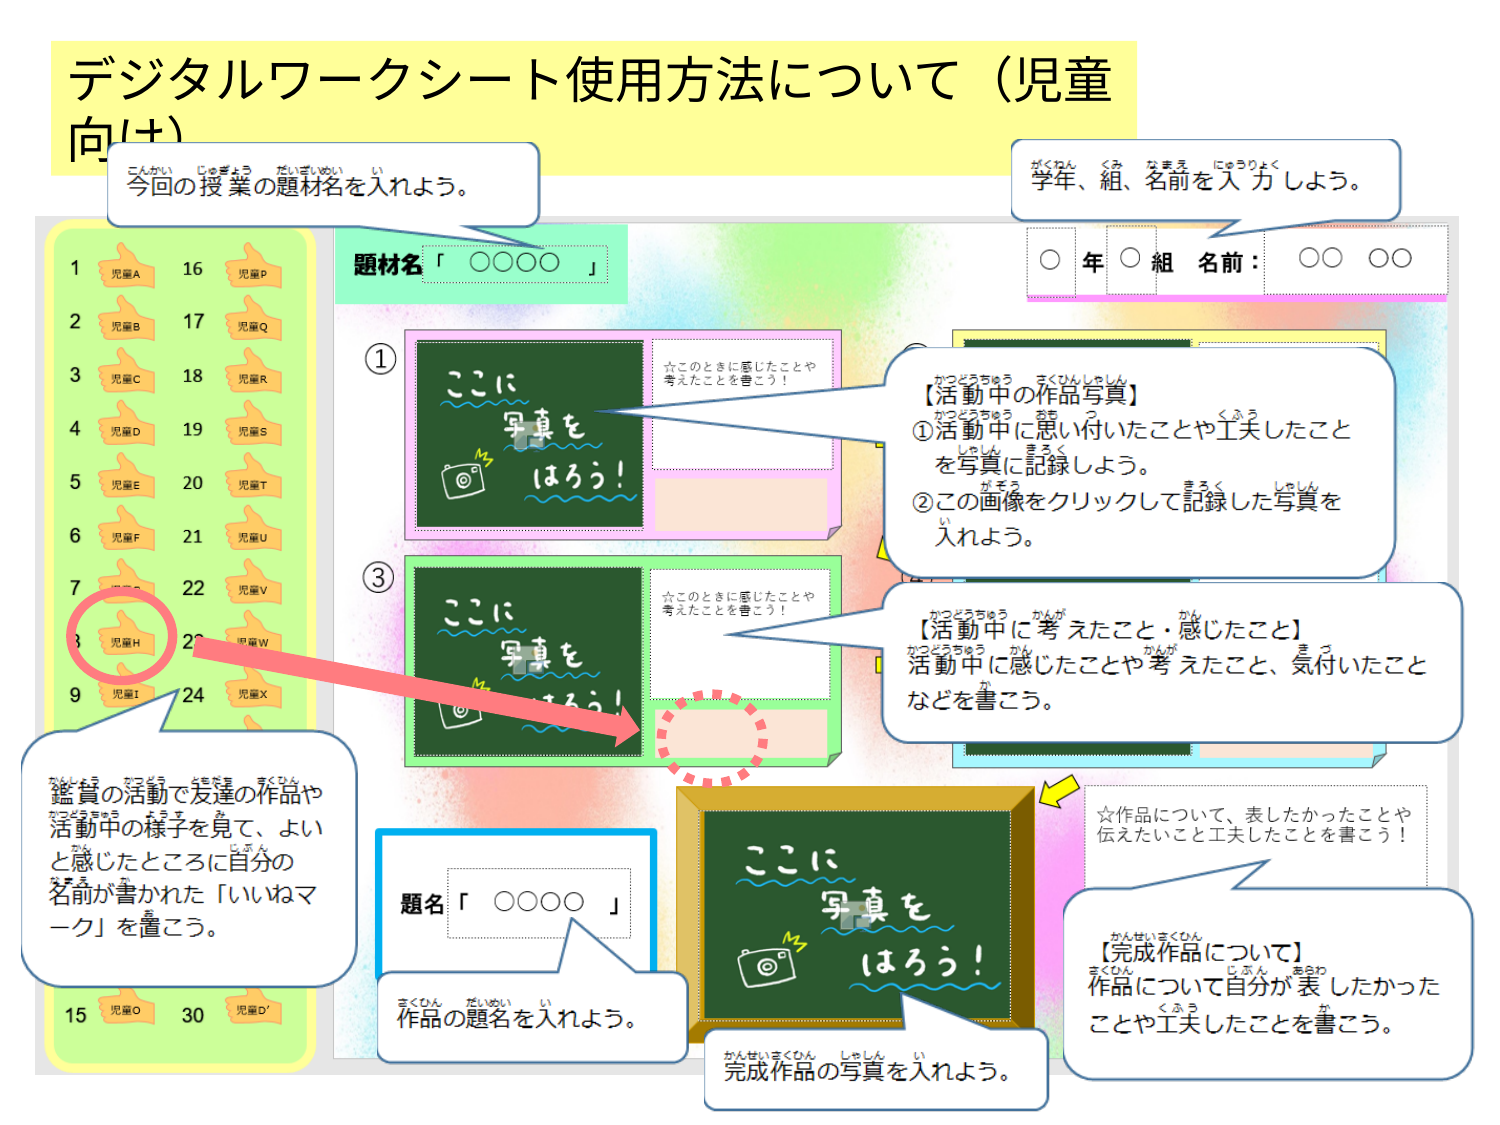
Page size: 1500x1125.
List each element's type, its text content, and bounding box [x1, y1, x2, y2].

picture [21, 139, 1477, 1115]
text_box デジタルワークシート使用方法について（児童向け） [51, 40, 1138, 176]
